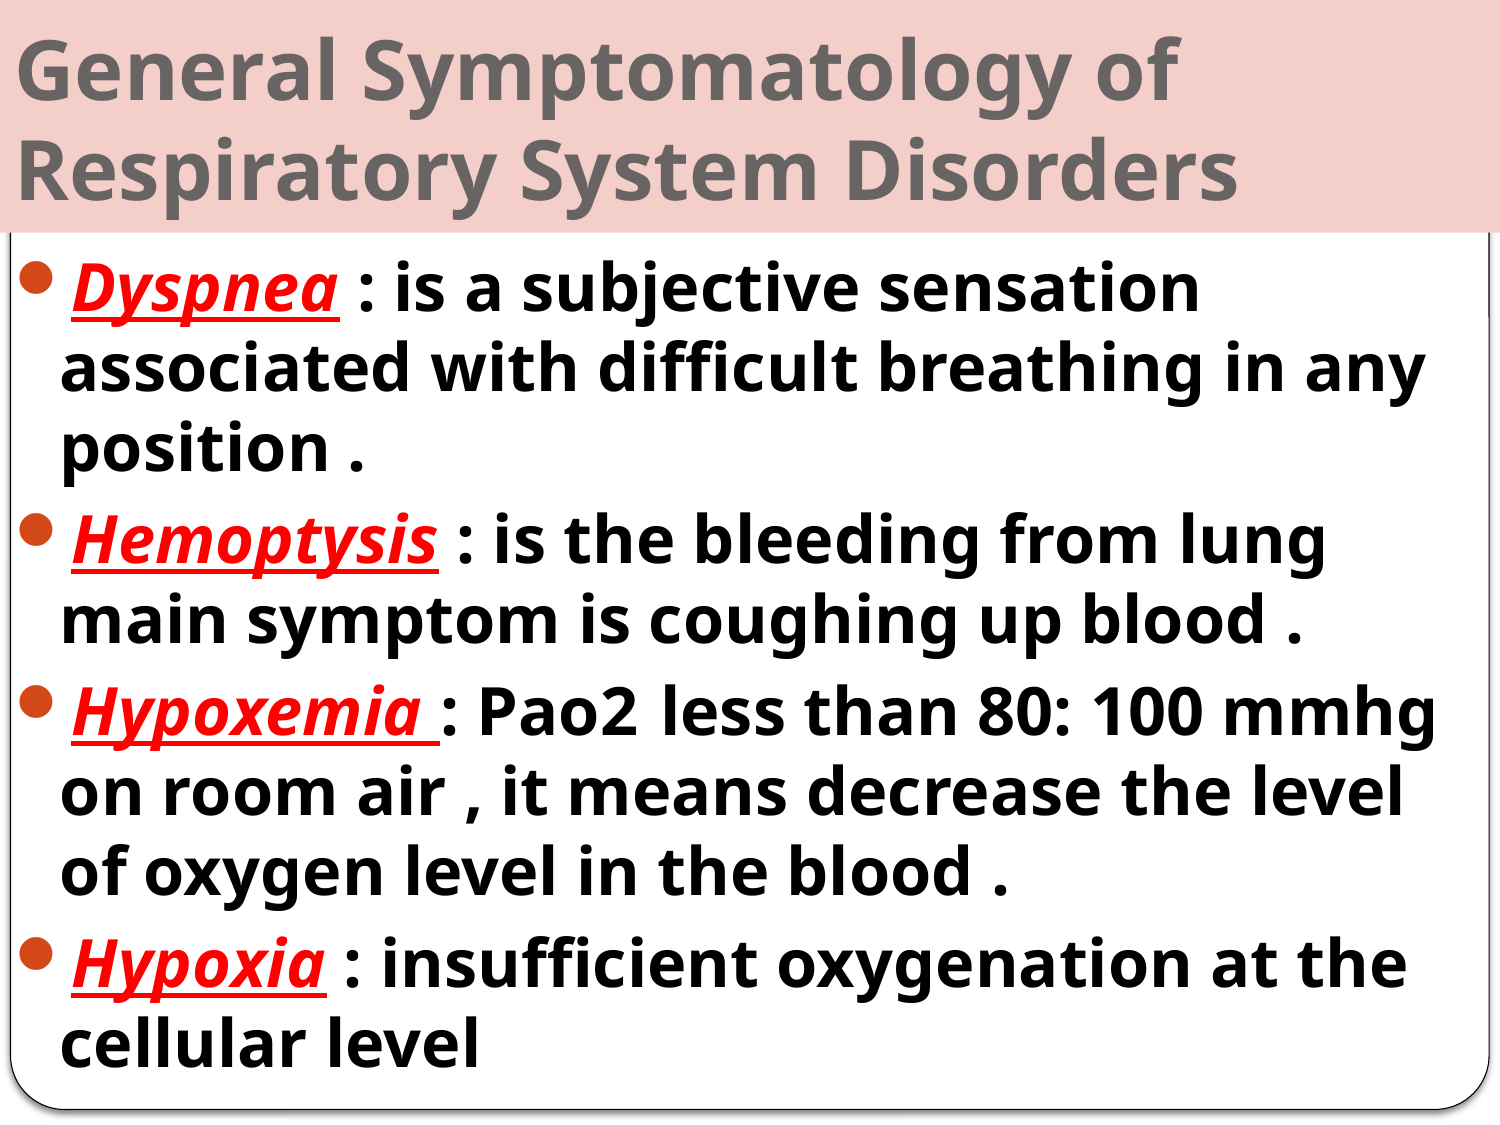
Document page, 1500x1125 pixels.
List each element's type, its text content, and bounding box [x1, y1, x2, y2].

title General Symptomatology of Respiratory System Disorders [0, 0, 1500, 233]
list Dyspnea : is a subjective sensation associated with difficult breathing in any position . Hemoptysis : is the bleeding from lung main symptom is coughing up blood . Hypoxemia : Pao2 less than 80: 100 mmhg on room air , it means decrease the level of oxygen level in the blood . Hypoxia : insufficient oxygenation at the cellular level [0, 237, 1500, 1125]
